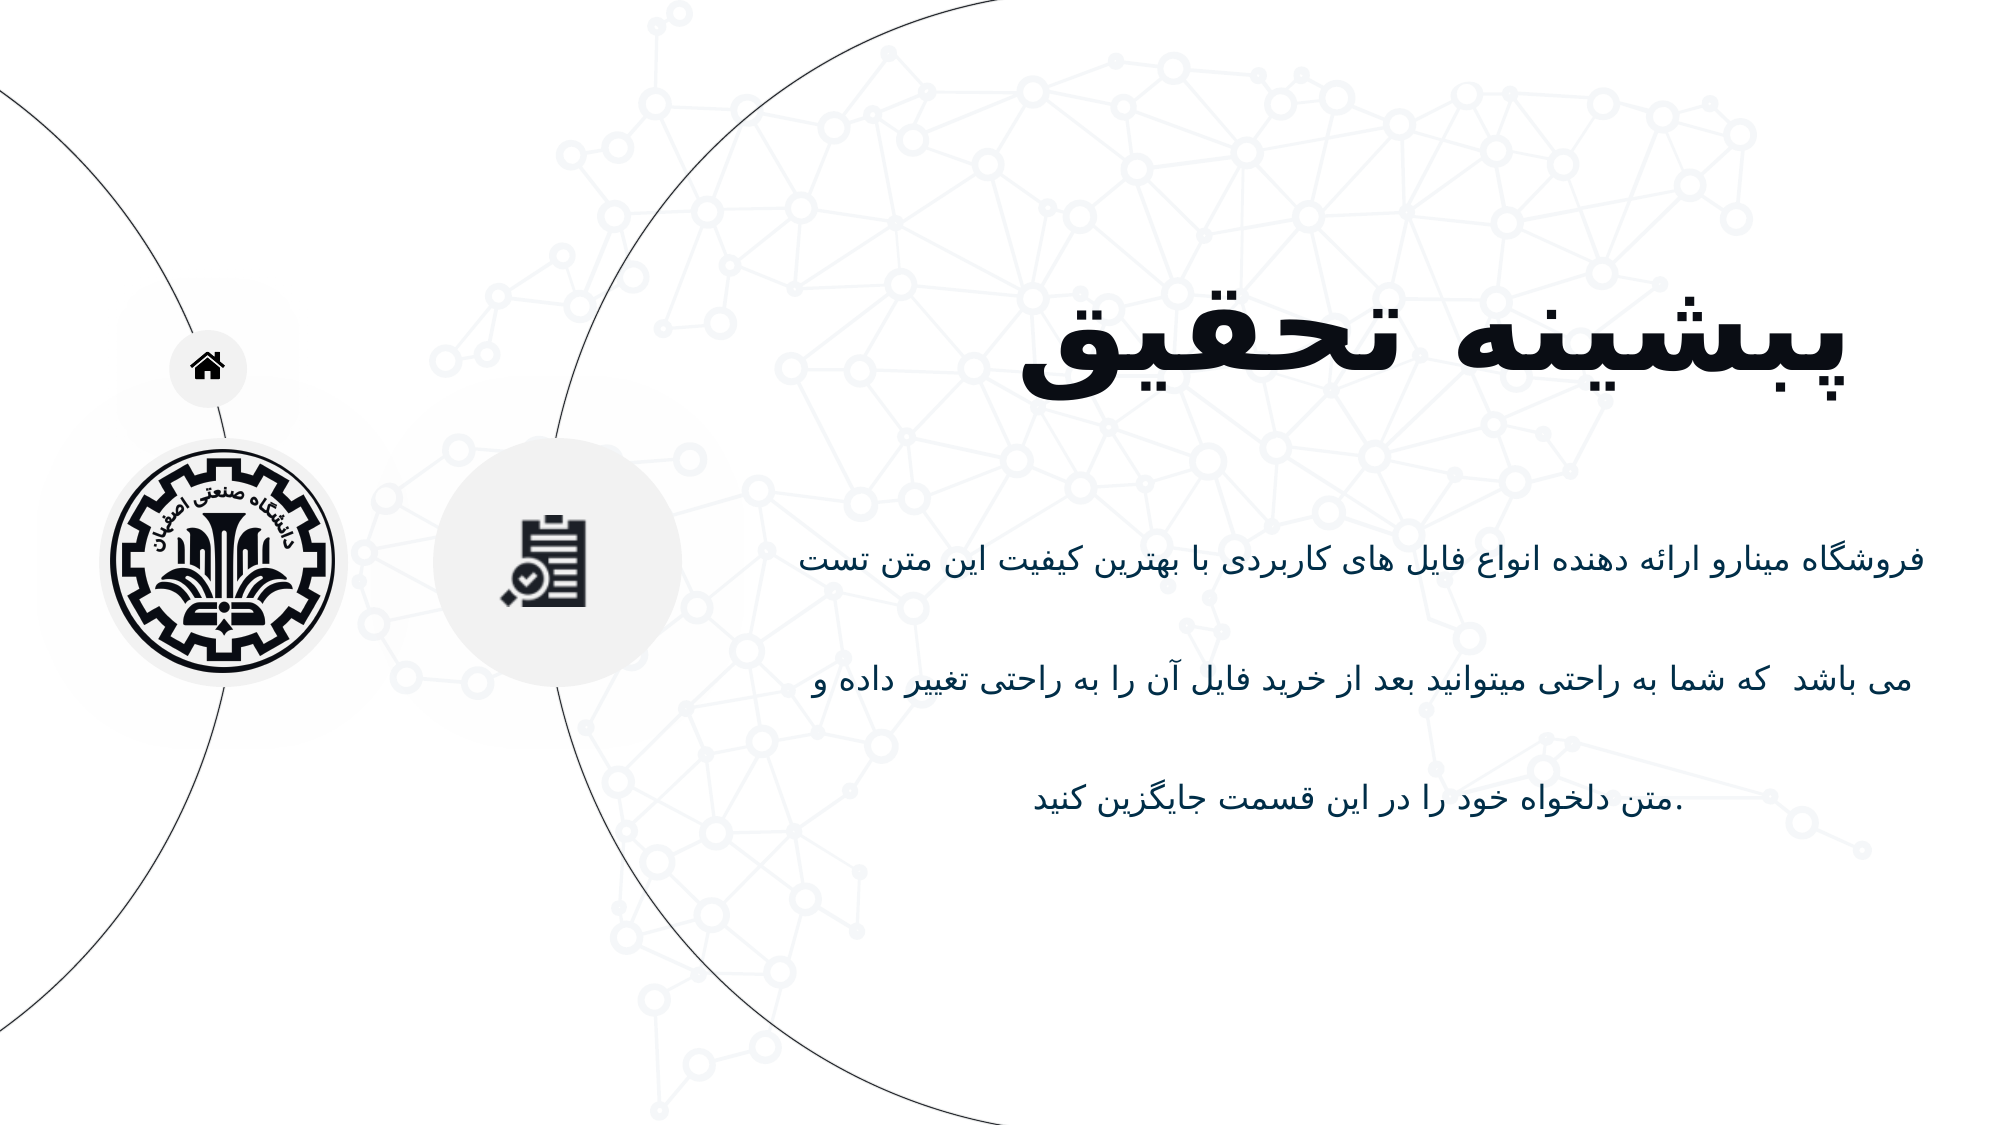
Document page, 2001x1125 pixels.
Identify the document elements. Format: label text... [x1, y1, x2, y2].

text_box پبشینه تحقیق [981, 237, 1888, 403]
text_box فروشگاه مینارو ارائه دهنده انواع فایل های کاربردی با بهترین کیفیت این متن تست می باشد که شما به راحتی میتوانید بعد از خرید فایل آن را به راحتی تغییر داده و متن دلخواه خود را در این قسمت جایگزین کنید. [773, 449, 1953, 824]
picture [190, 348, 225, 383]
picture [110, 449, 335, 674]
picture [497, 515, 589, 608]
